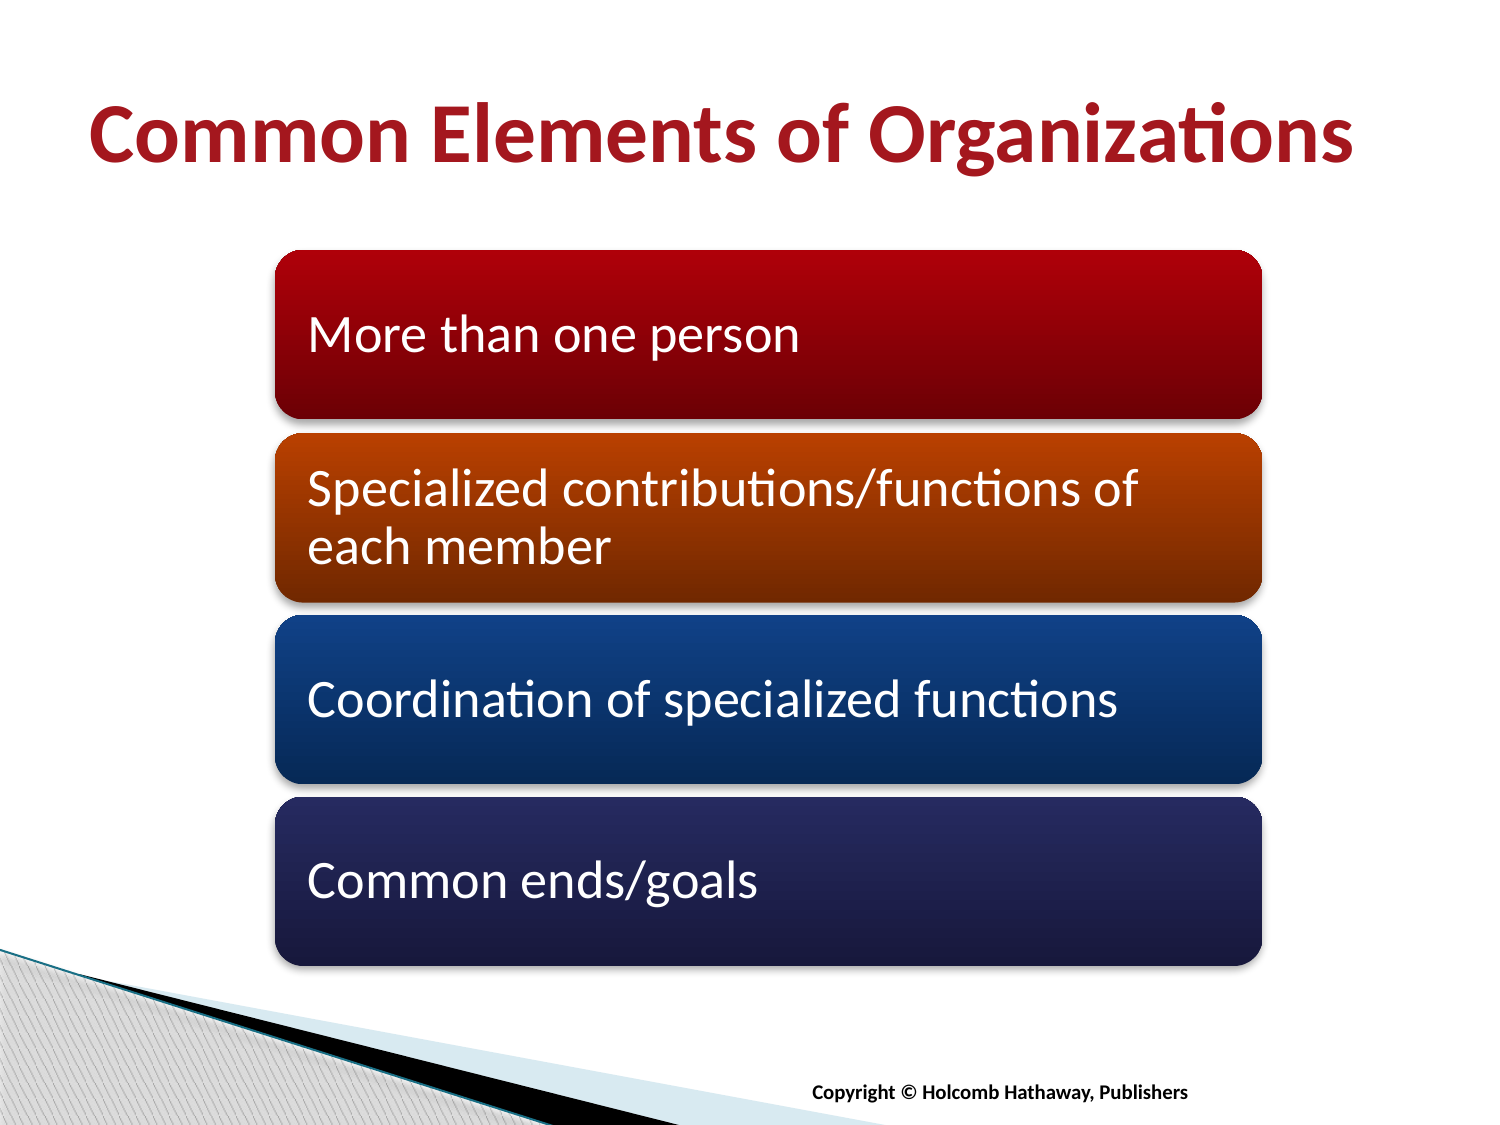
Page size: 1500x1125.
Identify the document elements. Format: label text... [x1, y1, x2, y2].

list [274, 249, 1263, 968]
title Common Elements of Organizations [75, 25, 1450, 231]
footer Copyright © Holcomb Hathaway, Publishers [718, 1051, 1213, 1112]
